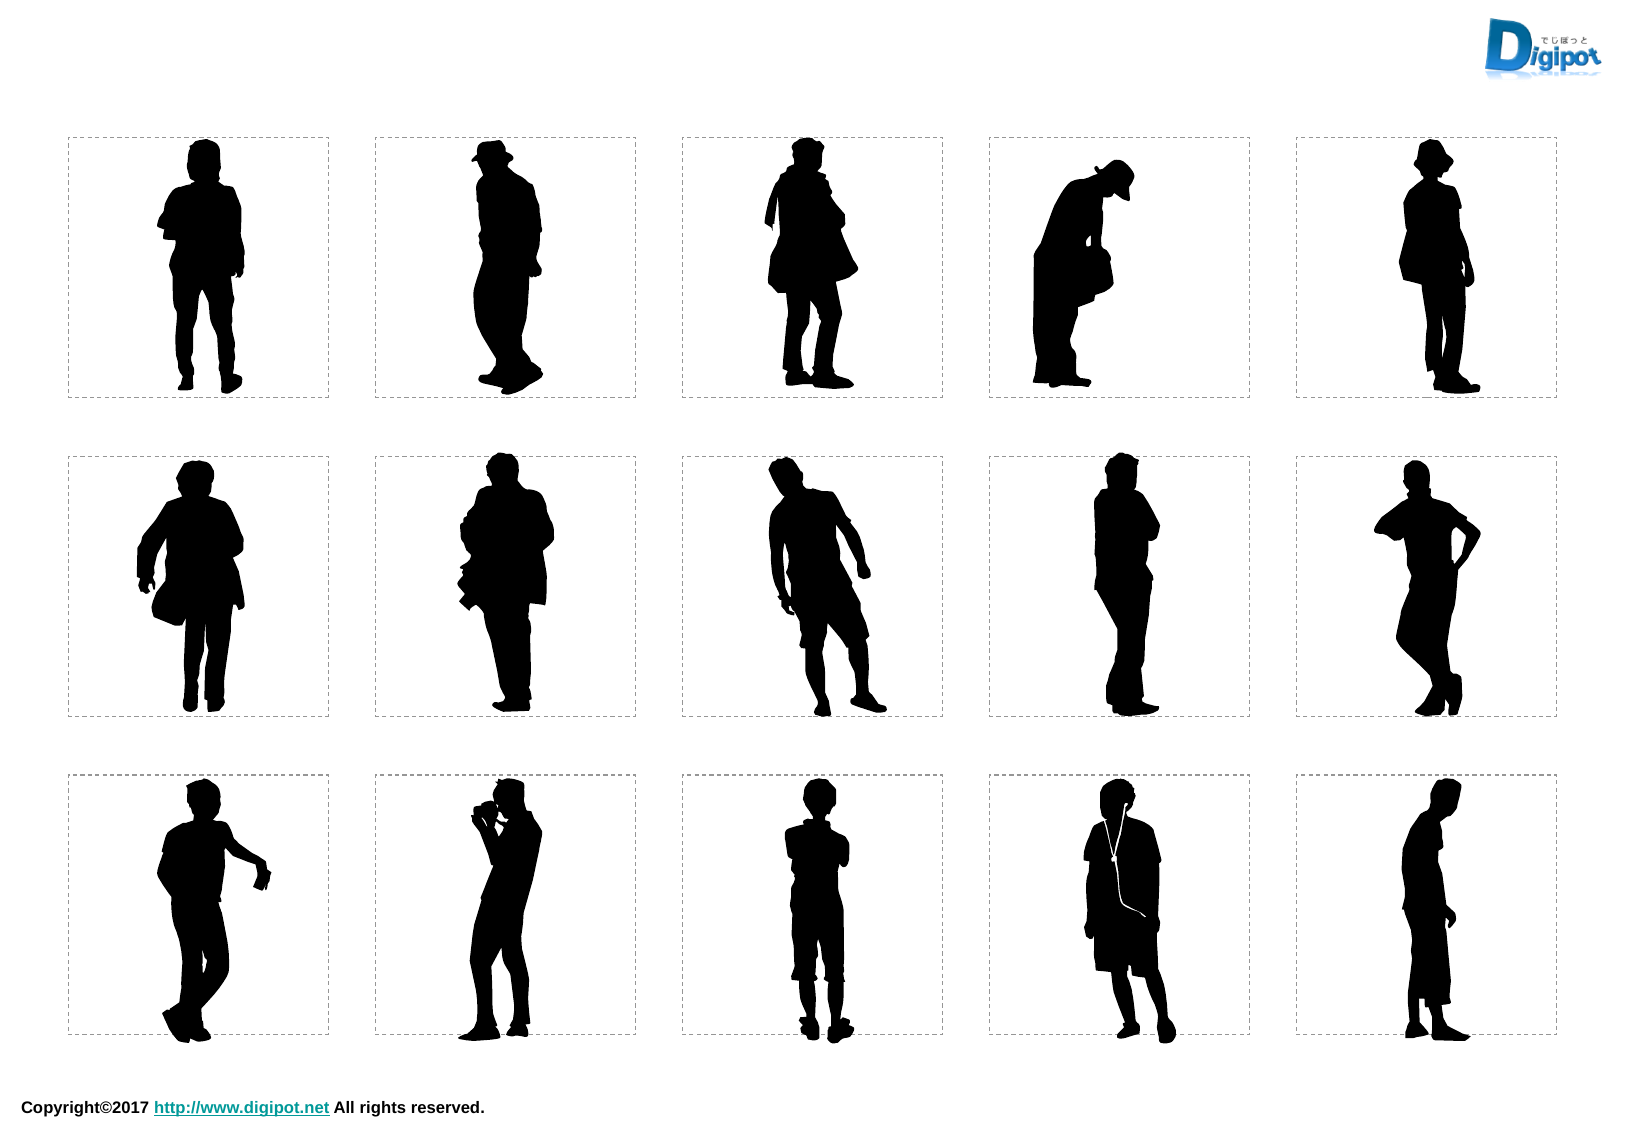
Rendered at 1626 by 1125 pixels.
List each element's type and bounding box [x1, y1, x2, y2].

text_box [471, 140, 544, 395]
text_box [157, 139, 245, 394]
text_box [768, 457, 887, 717]
text_box [764, 137, 859, 389]
text_box [1374, 460, 1481, 717]
text_box [1094, 452, 1161, 717]
text_box [157, 778, 272, 1043]
text_box [457, 452, 555, 712]
text_box [1401, 778, 1471, 1041]
text_box [458, 778, 543, 1041]
text_box [1398, 139, 1481, 394]
text_box [1083, 778, 1176, 1044]
text_box [1032, 159, 1135, 388]
text_box [784, 778, 855, 1044]
picture [1485, 18, 1602, 82]
text_box [136, 460, 245, 712]
